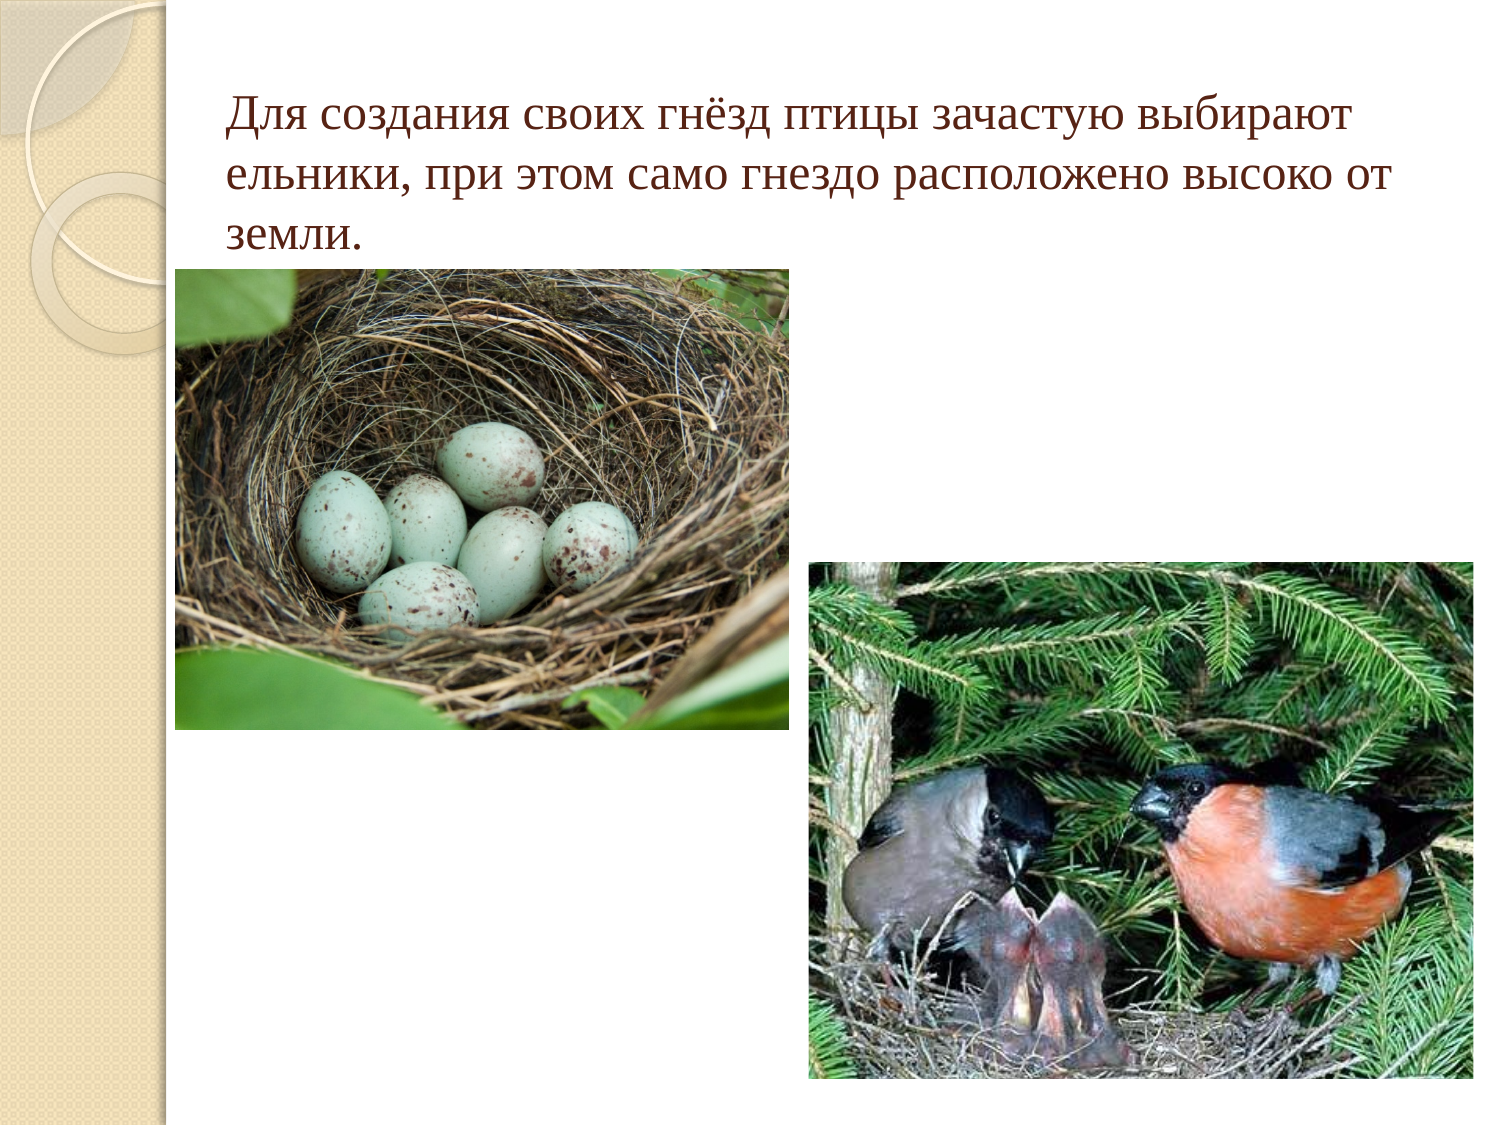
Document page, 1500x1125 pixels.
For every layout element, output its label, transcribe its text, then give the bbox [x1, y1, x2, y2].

picture [175, 269, 790, 730]
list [808, 562, 1474, 1080]
title Для создания своих гнёзд птицы зачастую выбирают ельники, при этом само гнездо расположено высоко от земли. [210, 46, 1418, 362]
